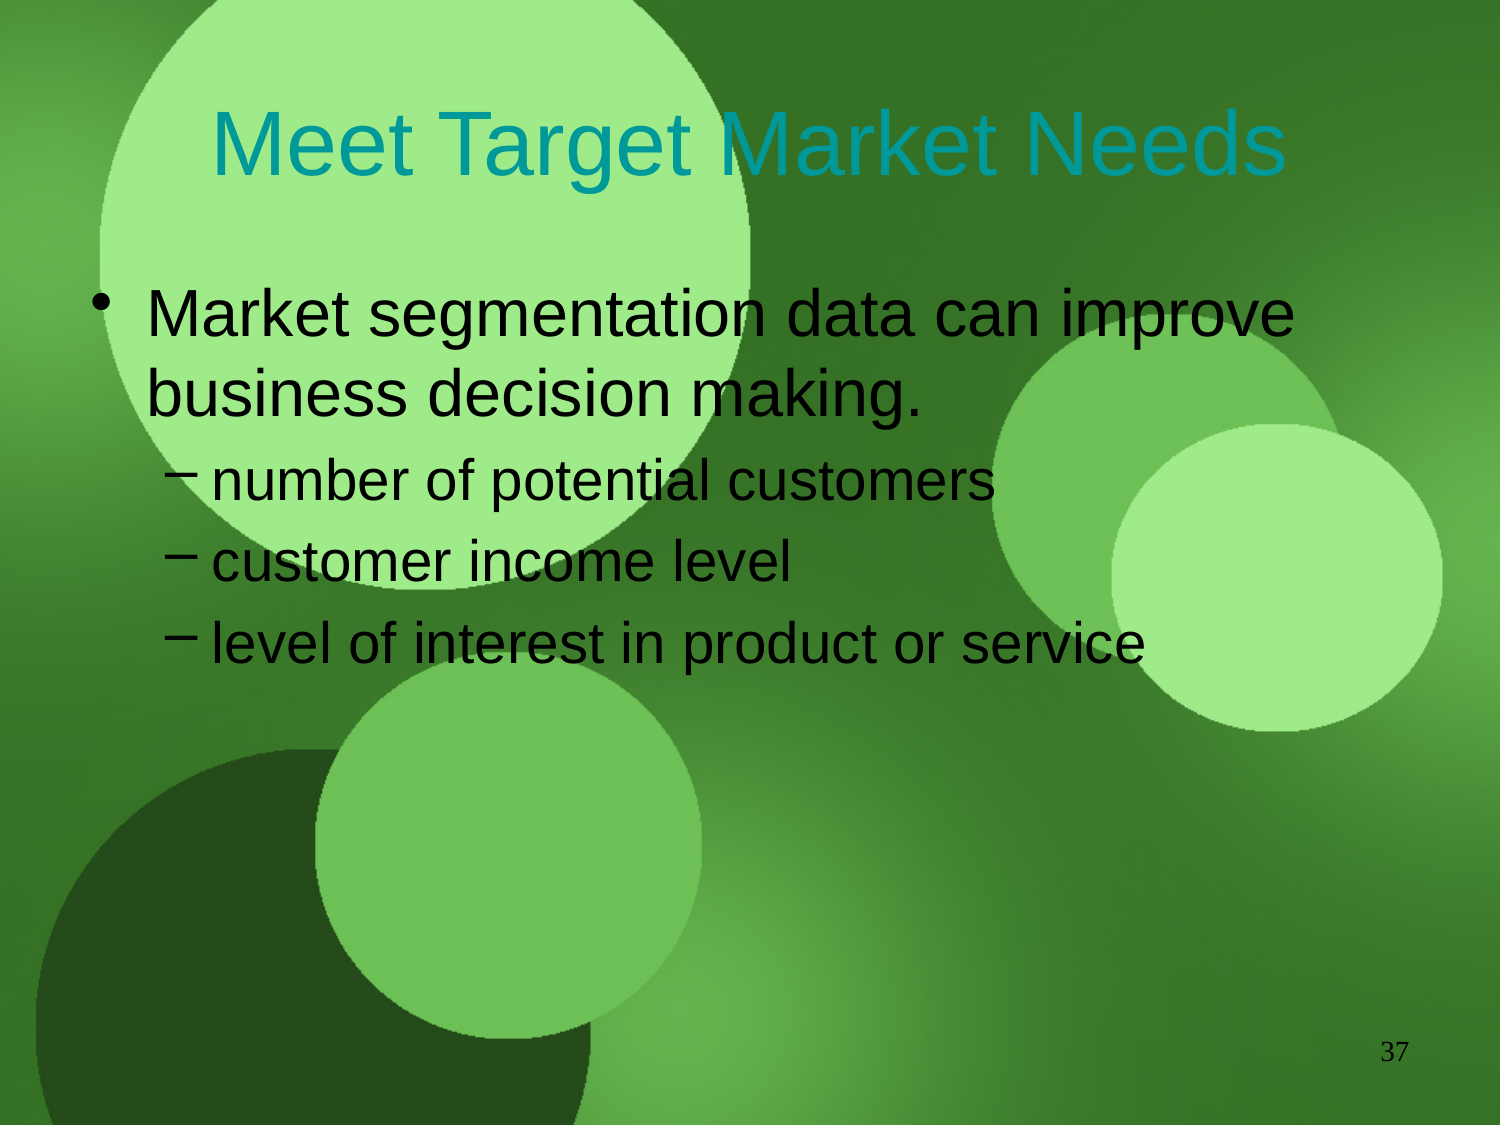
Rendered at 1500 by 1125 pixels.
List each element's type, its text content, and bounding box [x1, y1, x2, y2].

list Market segmentation data can improve business decision making. number of potential customers customer income level level of interest in product or service [74, 262, 1426, 1006]
slide_number 37 [1074, 1024, 1426, 1103]
title Meet Target Market Needs [74, 44, 1426, 233]
picture [0, 0, 1500, 1125]
